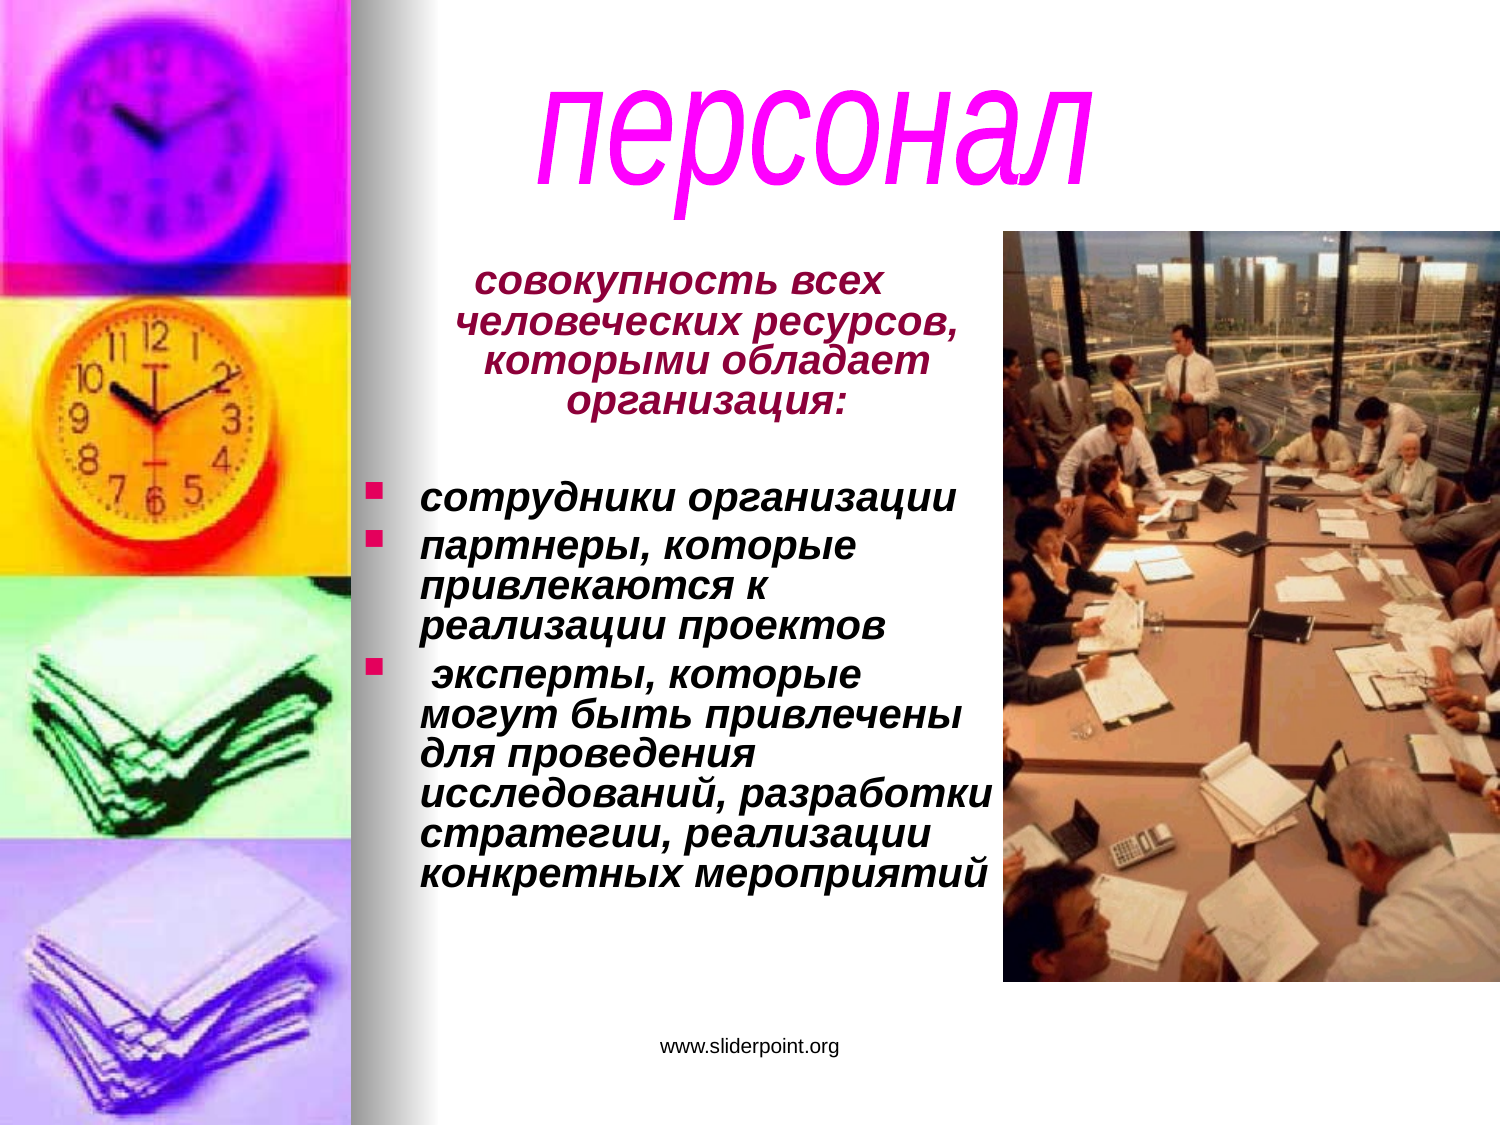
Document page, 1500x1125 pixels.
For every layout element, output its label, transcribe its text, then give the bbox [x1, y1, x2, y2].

list совокупность всех человеческих ресурсов, которыми обладает организация: сотрудники организации партнеры, которые привлекаются к реализации проектов эксперты, которые могут быть привлечены для проведения исследований, разработки стратегии, реализации конкретных мероприятий [348, 255, 1011, 994]
footer www.sliderpoint.org [512, 1024, 988, 1101]
picture [1002, 231, 1500, 982]
picture [0, 0, 351, 1125]
